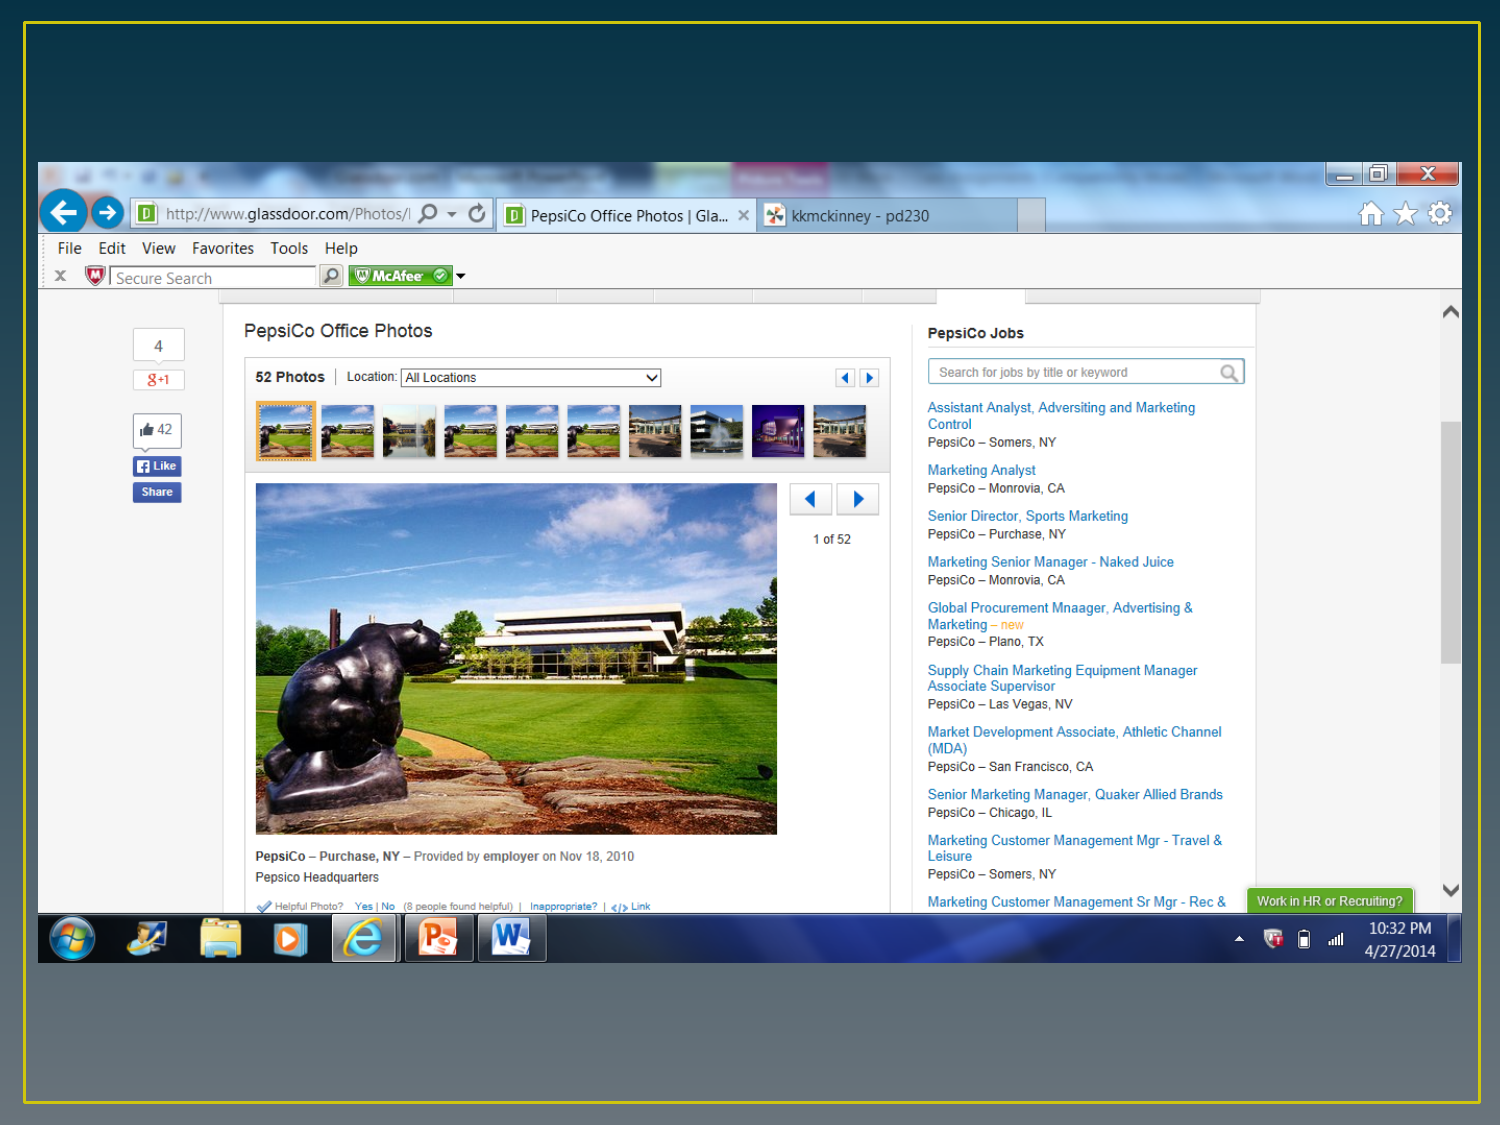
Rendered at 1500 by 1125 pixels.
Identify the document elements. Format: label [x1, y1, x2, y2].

picture [38, 162, 1462, 963]
